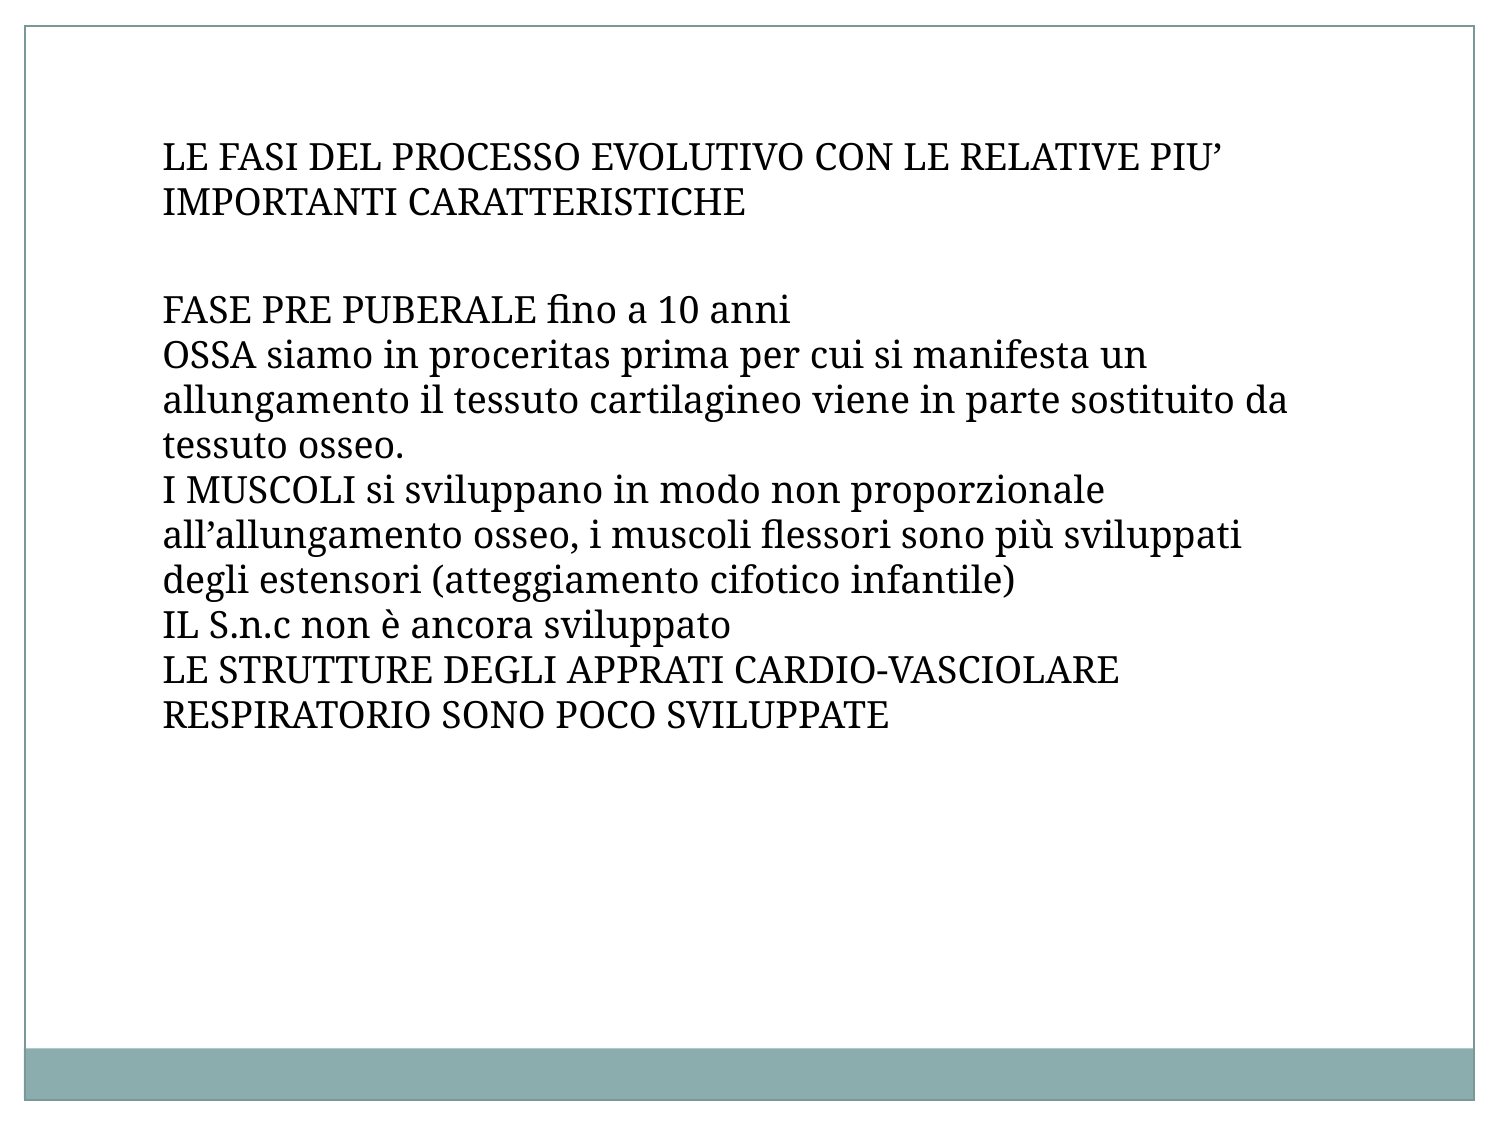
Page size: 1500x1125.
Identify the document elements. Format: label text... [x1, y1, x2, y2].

text_box FASE PRE PUBERALE fino a 10 anni OSSA siamo in proceritas prima per cui si manifesta un allungamento il tessuto cartilagineo viene in parte sostituito da tessuto osseo. I MUSCOLI si sviluppano in modo non proporzionale all’allungamento osseo, i muscoli flessori sono più sviluppati degli estensori (atteggiamento cifotico infantile) IL S.n.c non è ancora sviluppato LE STRUTTURE DEGLI APPRATI CARDIO-VASCIOLARE RESPIRATORIO SONO POCO SVILUPPATE [147, 278, 1306, 744]
text_box LE FASI DEL PROCESSO EVOLUTIVO CON LE RELATIVE PIU’ IMPORTANTI CARATTERISTICHE [147, 125, 1306, 231]
